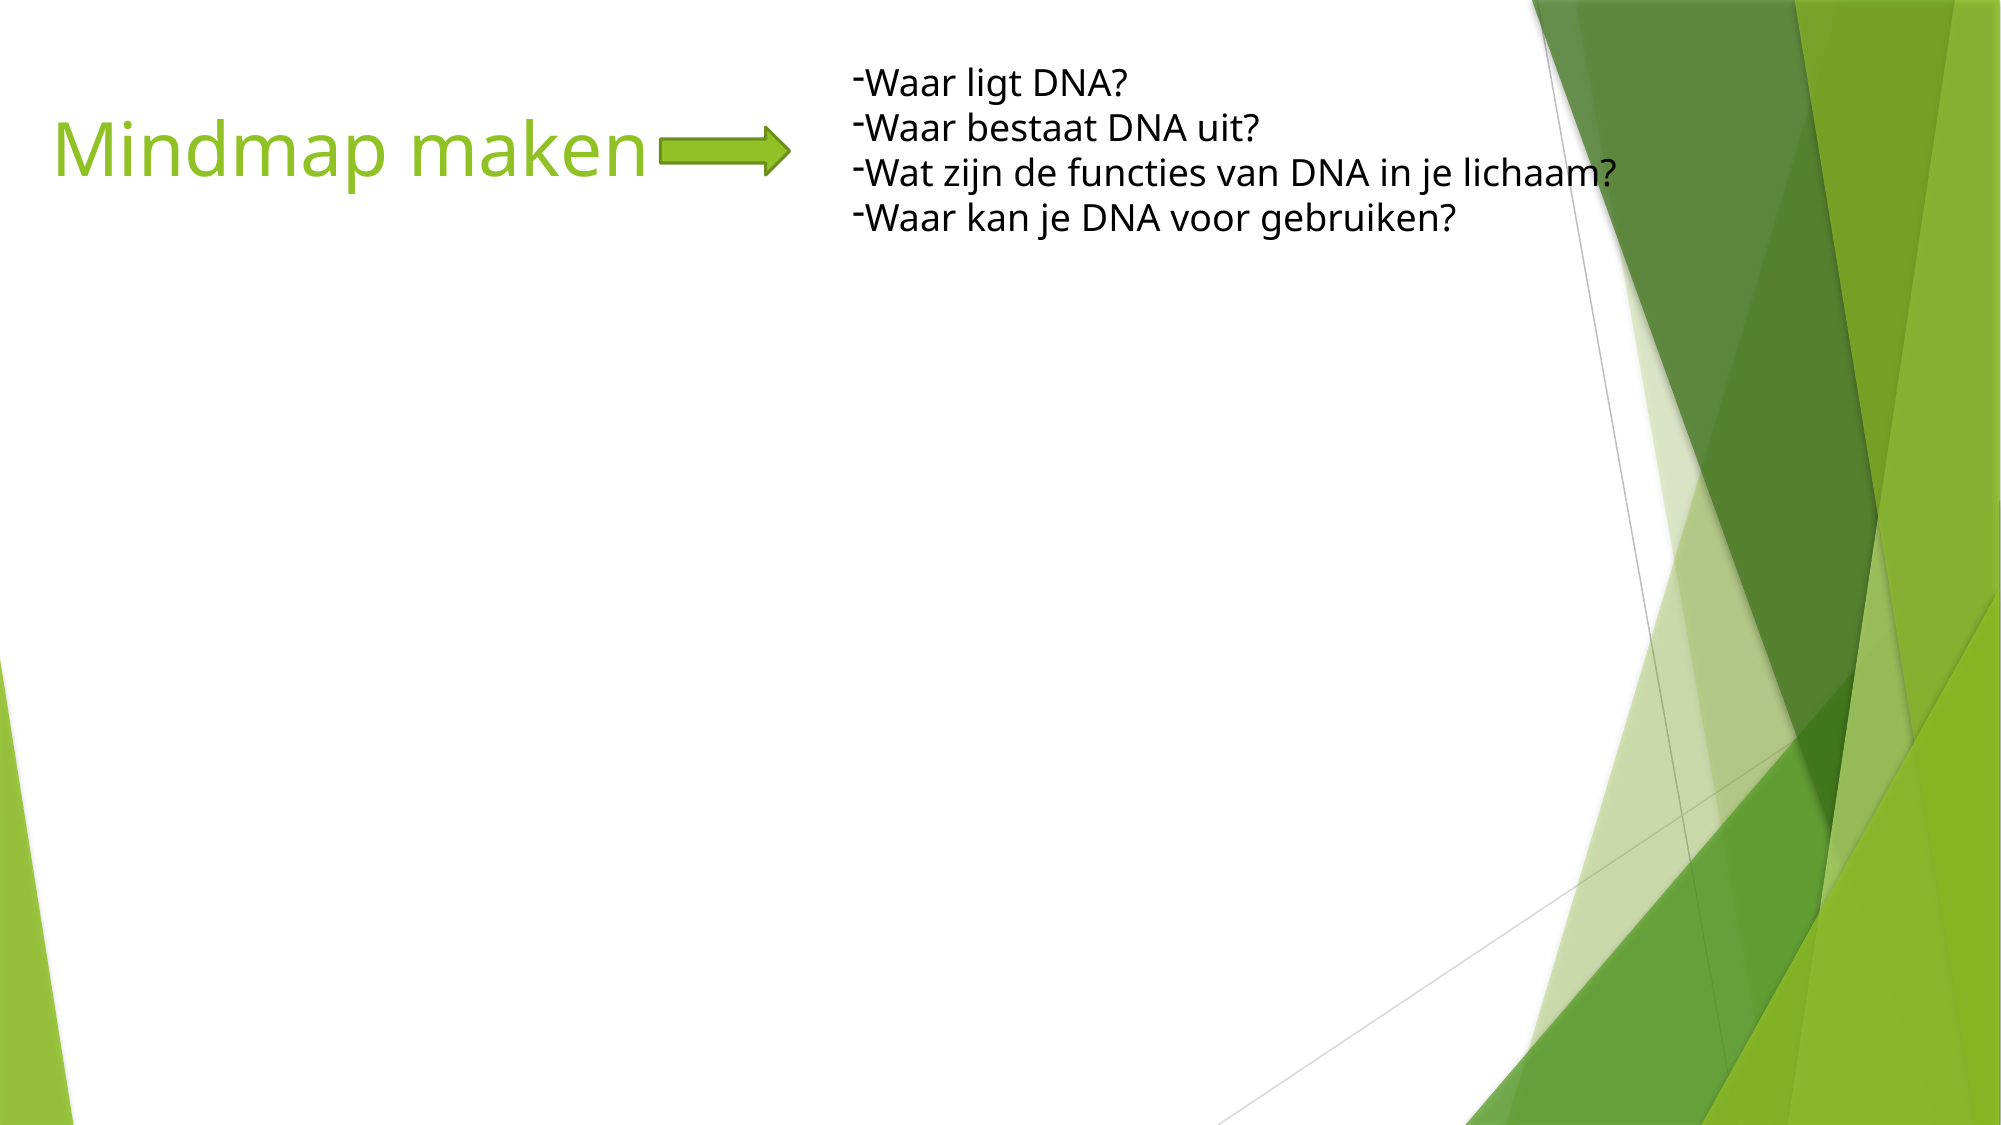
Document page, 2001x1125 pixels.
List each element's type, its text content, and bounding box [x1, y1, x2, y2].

text_box [658, 125, 791, 177]
text_box Waar ligt DNA? Waar bestaat DNA uit? Wat zijn de functies van DNA in je lichaam? Waar kan je DNA voor gebruiken? [837, 52, 1838, 247]
title Mindmap maken [36, 93, 1447, 311]
